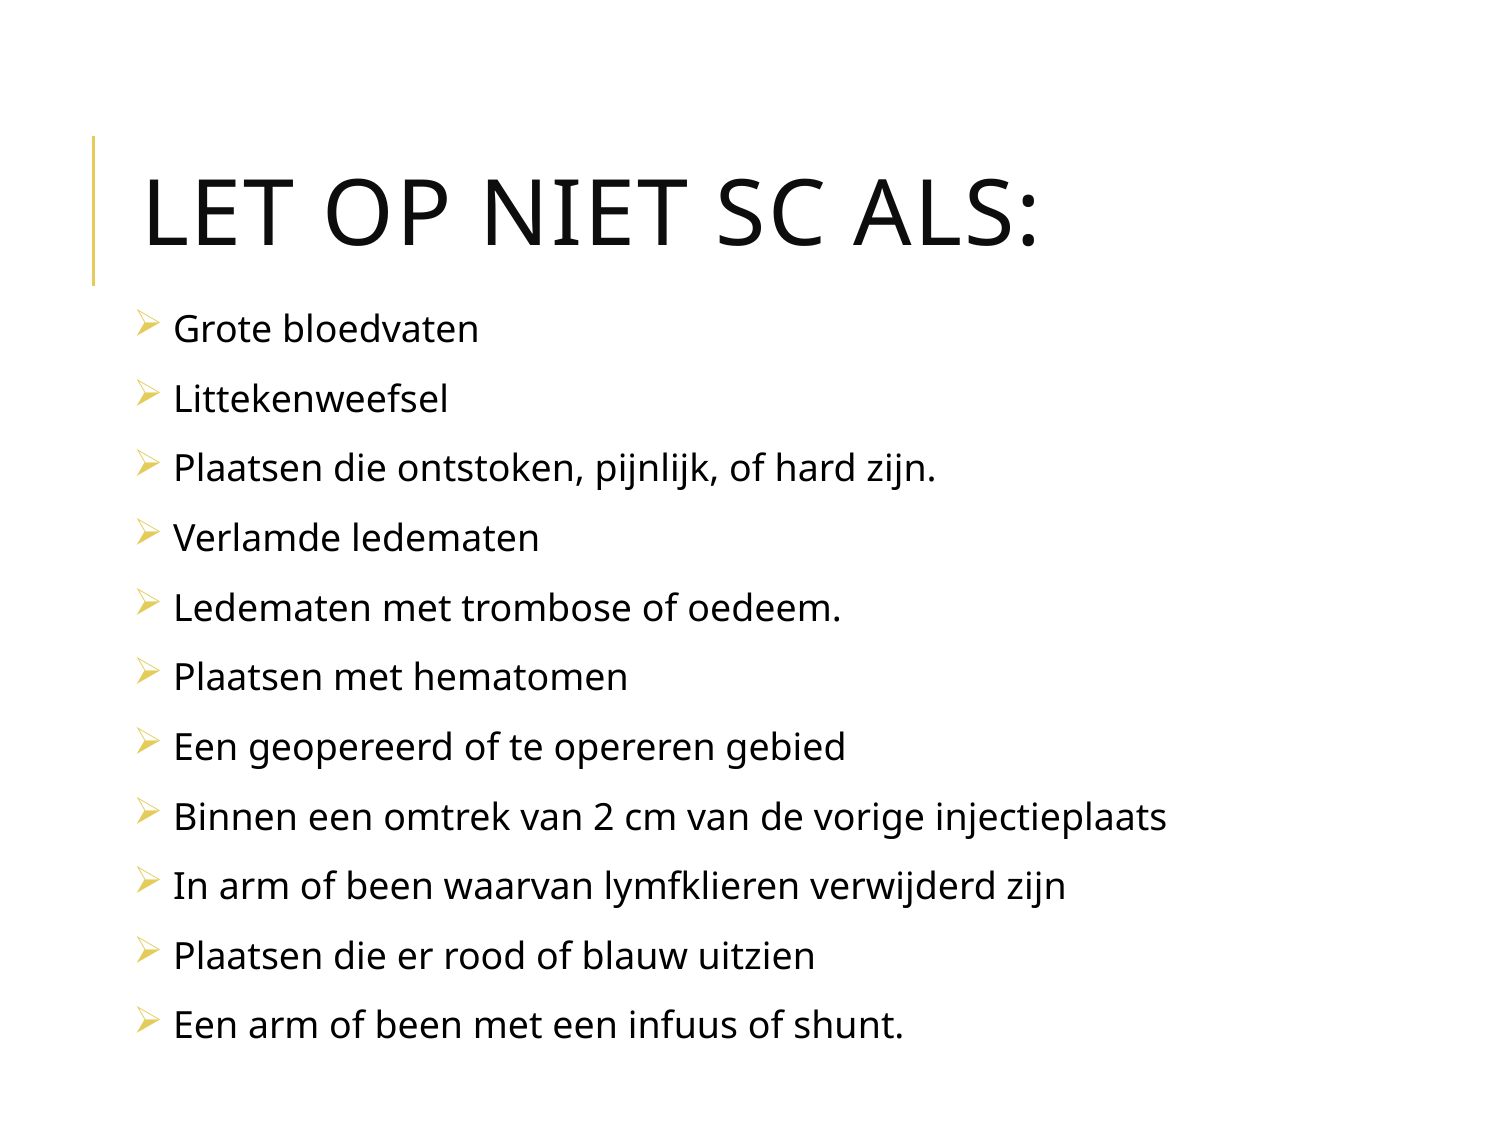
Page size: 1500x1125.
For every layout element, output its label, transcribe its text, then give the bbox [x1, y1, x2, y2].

list Grote bloedvaten Littekenweefsel Plaatsen die ontstoken, pijnlijk, of hard zijn. Verlamde ledematen Ledematen met trombose of oedeem. Plaatsen met hematomen Een geopereerd of te opereren gebied Binnen een omtrek van 2 cm van de vorige injectieplaats In arm of been waarvan lymfklieren verwijderd zijn Plaatsen die er rood of blauw uitzien Een arm of been met een infuus of shunt. [126, 302, 1322, 1106]
title LET OP NIET SC als: [126, 96, 1322, 302]
